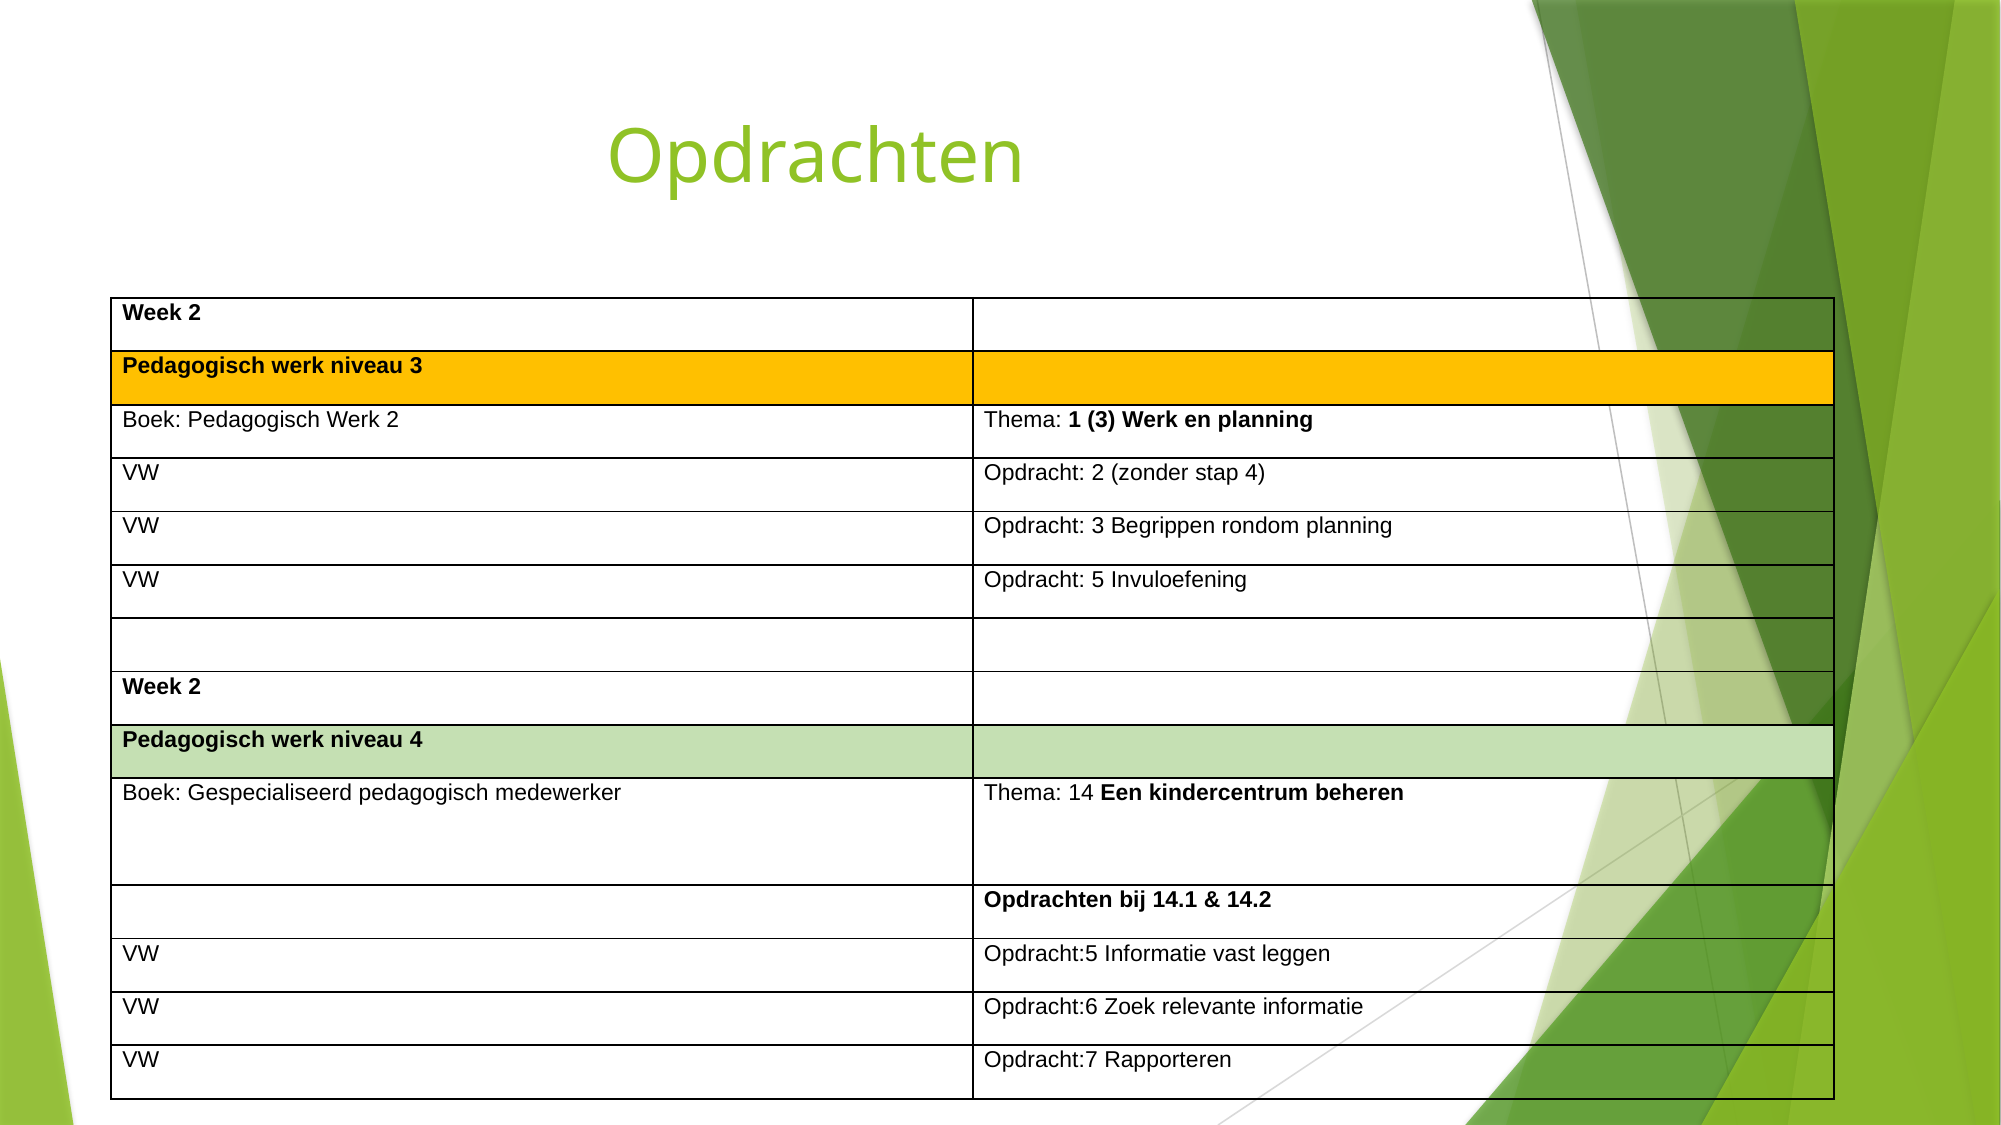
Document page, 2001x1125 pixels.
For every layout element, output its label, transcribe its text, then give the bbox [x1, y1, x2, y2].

table_header [974, 299, 1833, 350]
table_cell Thema: 1 (3) Werk en planning [974, 406, 1833, 457]
table_cell [974, 352, 1833, 404]
table_cell Week 2 [112, 672, 972, 724]
table_cell Opdracht:5 Informatie vast leggen [974, 939, 1833, 991]
table_cell VW [112, 993, 972, 1044]
table_cell Opdracht: 3 Begrippen rondom planning [974, 512, 1833, 564]
table_cell [974, 672, 1833, 724]
table_cell Pedagogisch werk niveau 4 [112, 726, 972, 777]
table_cell VW [112, 512, 972, 564]
table_cell [974, 619, 1833, 671]
table_header Week 2 [112, 299, 972, 350]
table_cell Opdracht: 2 (zonder stap 4) [974, 459, 1833, 511]
table_cell Thema: 14 Een kindercentrum beheren [974, 779, 1833, 884]
table_cell VW [112, 939, 972, 991]
table_cell Opdrachten bij 14.1 & 14.2 [974, 886, 1833, 938]
table_cell [112, 619, 972, 671]
table_cell Pedagogisch werk niveau 3 [112, 352, 972, 404]
table_cell Opdracht: 5 Invuloefening [974, 566, 1833, 617]
table_cell Opdracht:6 Zoek relevante informatie [974, 993, 1833, 1044]
table_cell Boek: Pedagogisch Werk 2 [112, 406, 972, 457]
table_cell [974, 726, 1833, 777]
table_cell Boek: Gespecialiseerd pedagogisch medewerker [112, 779, 972, 884]
table_cell [112, 886, 972, 938]
table_cell VW [112, 459, 972, 511]
table_cell VW [112, 566, 972, 617]
table_cell Opdracht:7 Rapporteren [974, 1046, 1833, 1098]
table_cell VW [112, 1046, 972, 1098]
title Opdrachten [111, 99, 1522, 297]
